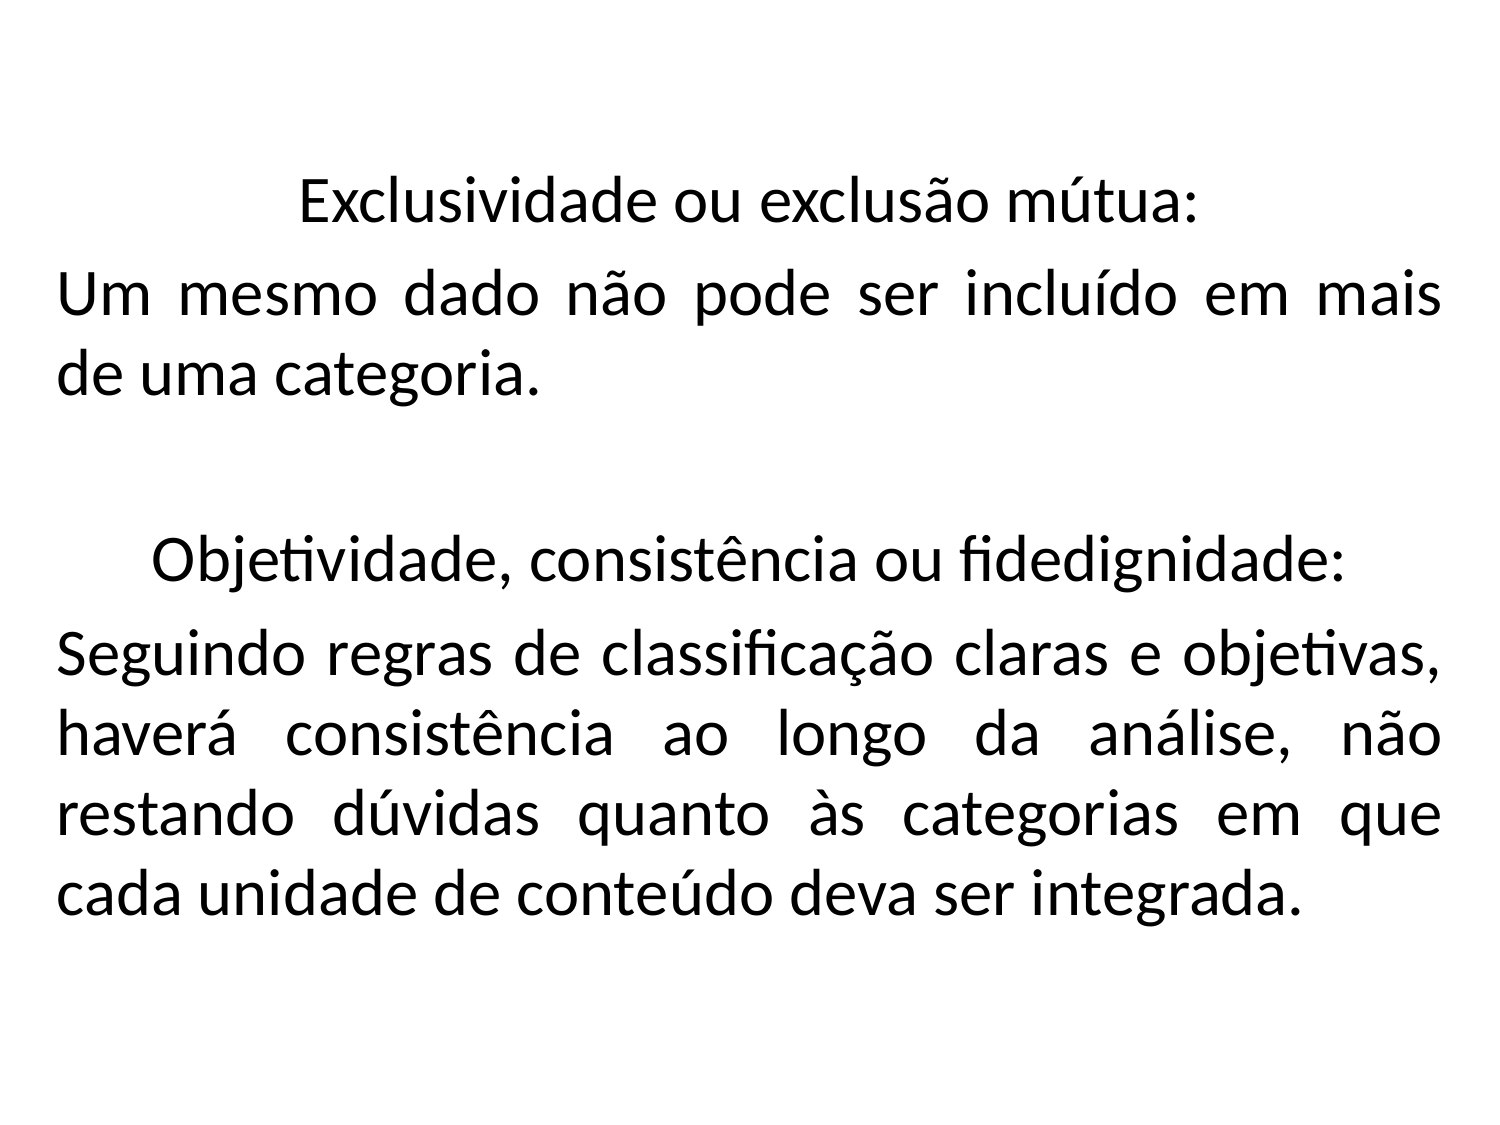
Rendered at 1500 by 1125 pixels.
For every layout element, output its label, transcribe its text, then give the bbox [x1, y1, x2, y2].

list Exclusividade ou exclusão mútua: Um mesmo dado não pode ser incluído em mais de uma categoria. Objetividade, consistência ou fidedignidade: Seguindo regras de classificação claras e objetivas, haverá consistência ao longo da análise, não restando dúvidas quanto às categorias em que cada unidade de conteúdo deva ser integrada. [41, 54, 1459, 1059]
